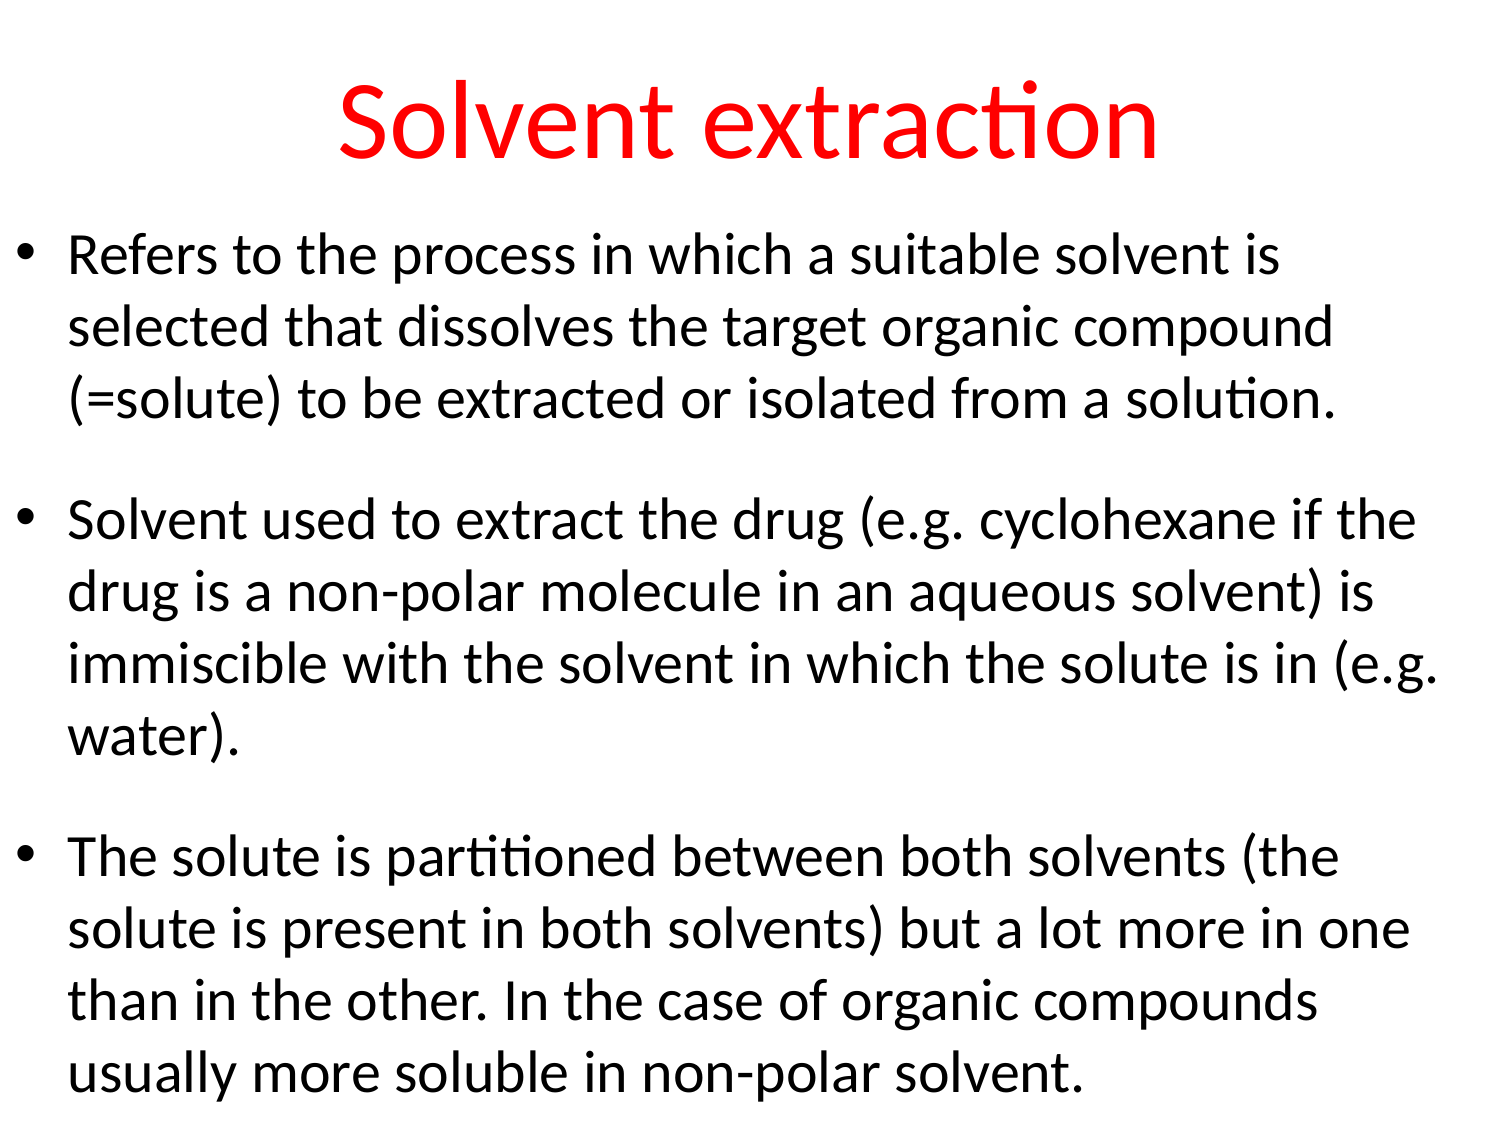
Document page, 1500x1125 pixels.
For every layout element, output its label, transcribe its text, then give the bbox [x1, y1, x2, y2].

list Refers to the process in which a suitable solvent is selected that dissolves the target organic compound (=solute) to be extracted or isolated from a solution. Solvent used to extract the drug (e.g. cyclohexane if the drug is a non-polar molecule in an aqueous solvent) is immiscible with the solvent in which the solute is in (e.g. water). The solute is partitioned between both solvents (the solute is present in both solvents) but a lot more in one than in the other. In the case of organic compounds usually more soluble in non-polar solvent. [0, 206, 1500, 1125]
title Solvent extraction [75, 19, 1425, 206]
